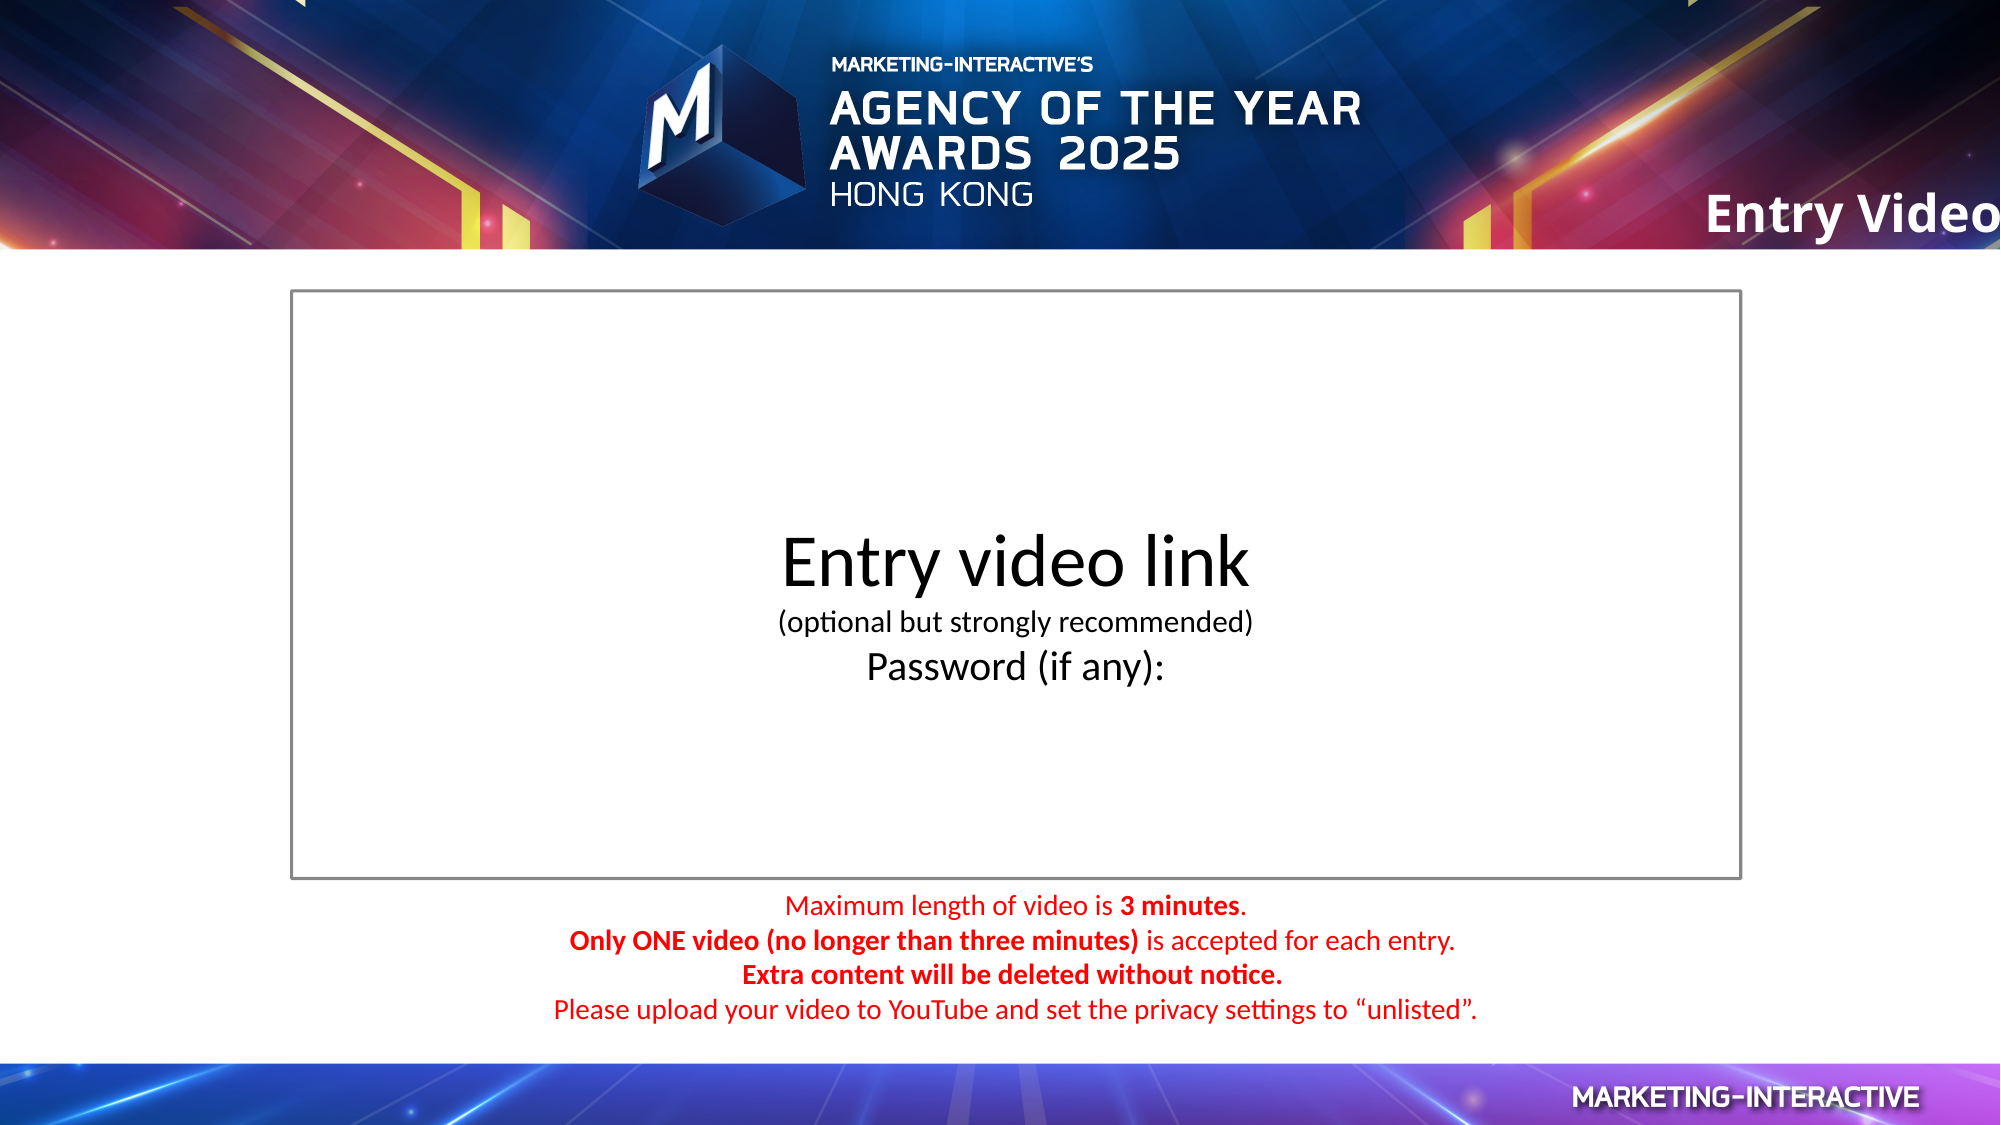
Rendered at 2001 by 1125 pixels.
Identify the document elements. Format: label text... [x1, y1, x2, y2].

text_box Entry Video [1690, 168, 2000, 256]
picture [0, 0, 2000, 1125]
text_box Maximum length of video is 3 minutes. Only ONE video (no longer than three minutes) is accepted for each entry. Extra content will be deleted without notice. Please upload your video to YouTube and set the privacy settings to “unlisted”. [291, 878, 1741, 1033]
text_box Entry video link (optional but strongly recommended) Password (if any): [291, 290, 1741, 878]
